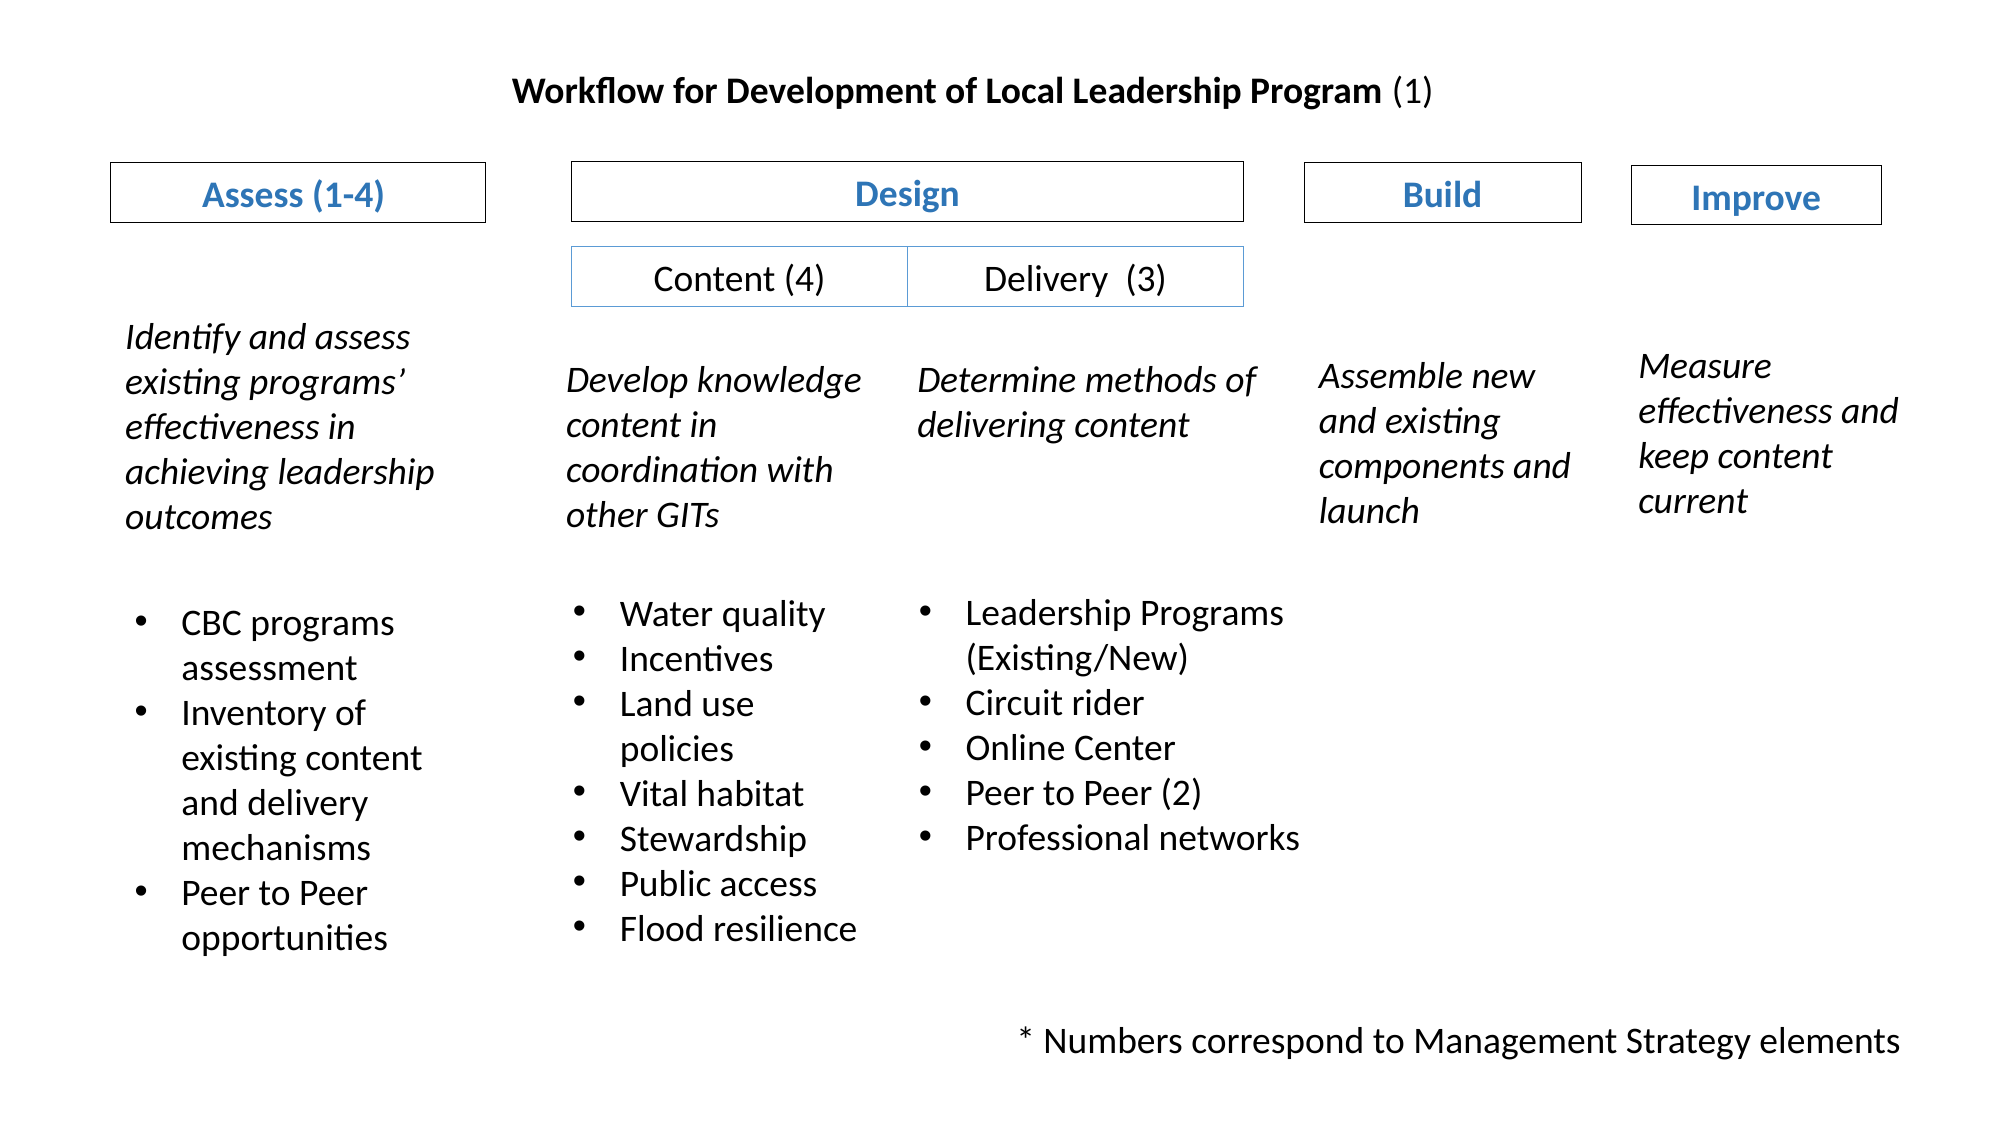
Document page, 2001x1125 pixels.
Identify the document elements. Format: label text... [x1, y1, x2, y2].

text_box Delivery (3) [907, 246, 1244, 307]
text_box Content (4) [571, 246, 907, 307]
text_box Leadership Programs (Existing/New) Circuit rider Online Center Peer to Peer (2) Professional networks [904, 580, 1325, 866]
text_box Determine methods of delivering content [902, 348, 1278, 453]
text_box Assemble new and existing components and launch [1304, 344, 1597, 539]
text_box Water quality Incentives Land use policies Vital habitat Stewardship Public access Flood resilience [558, 581, 890, 956]
text_box Measure effectiveness and keep content current [1623, 333, 1917, 529]
text_box Improve [1631, 165, 1882, 225]
text_box Identify and assess existing programs’ effectiveness in achieving leadership outcomes [110, 304, 486, 545]
text_box * Numbers correspond to Management Strategy elements [110, 1008, 1917, 1068]
text_box Workflow for Development of Local Leadership Program (1) [356, 58, 1597, 118]
text_box CBC programs assessment Inventory of existing content and delivery mechanisms Peer to Peer opportunities [119, 590, 476, 1008]
text_box Develop knowledge content in coordination with other GITs [551, 348, 903, 543]
text_box Build [1304, 162, 1582, 223]
text_box Design [571, 161, 1244, 222]
text_box Assess (1-4) [110, 162, 486, 223]
